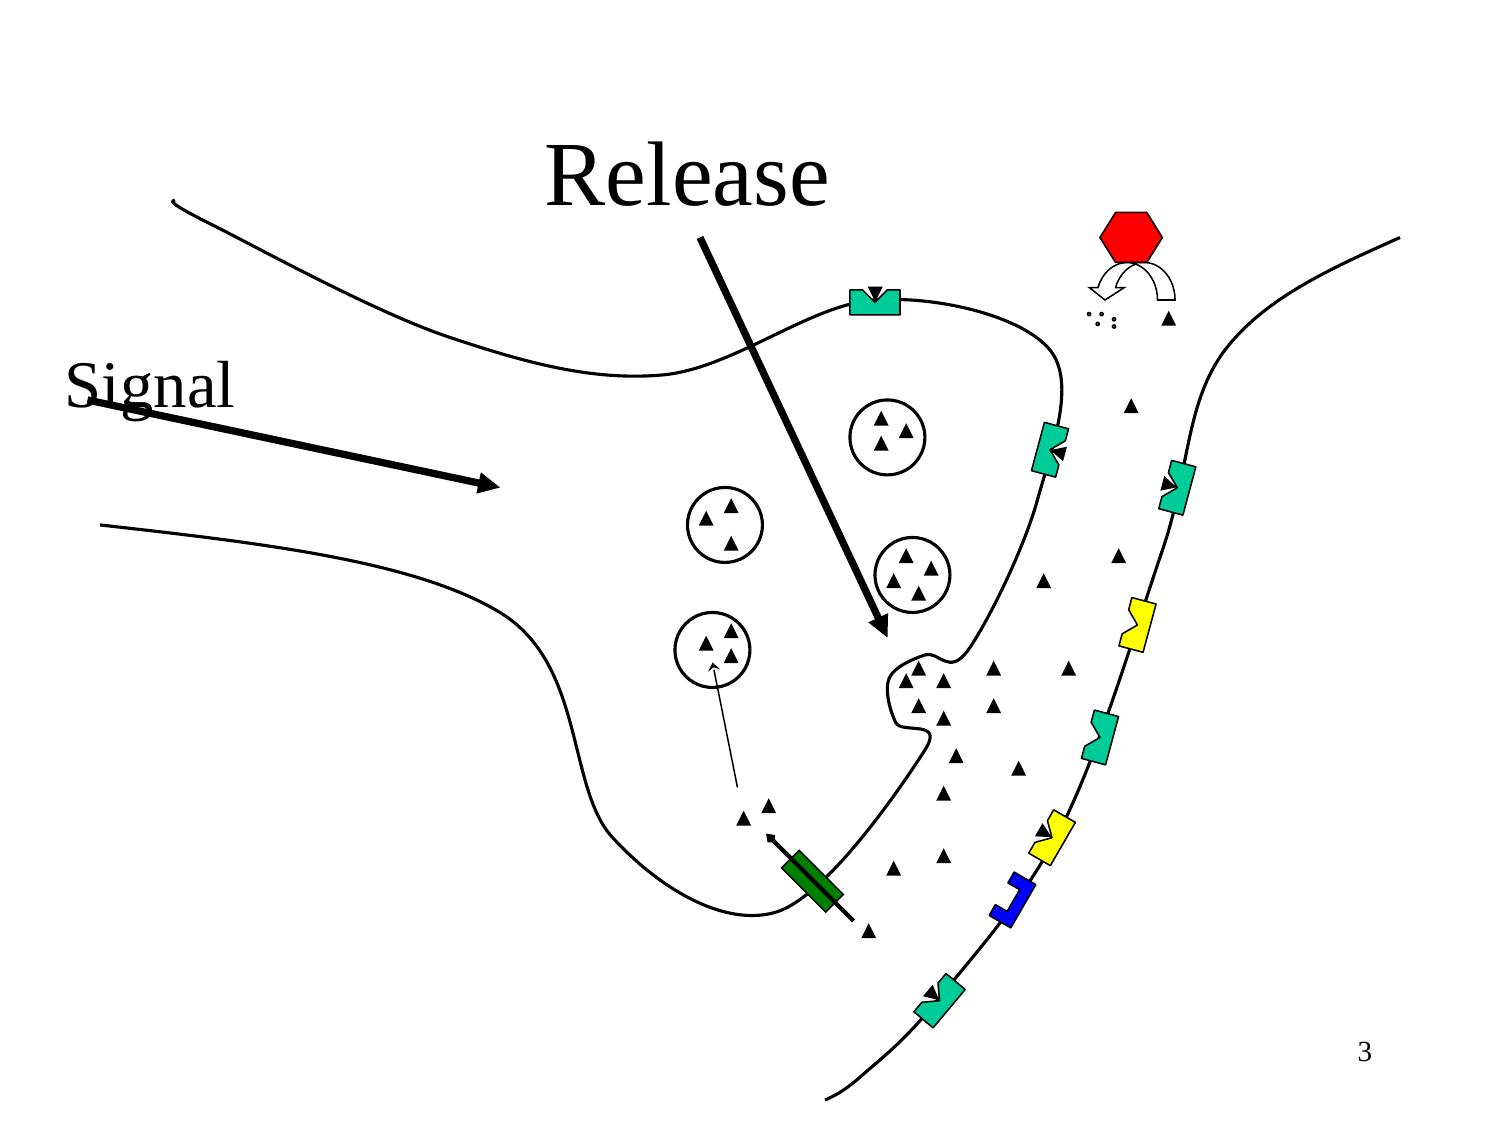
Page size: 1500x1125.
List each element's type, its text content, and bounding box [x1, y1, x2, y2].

text_box [1162, 312, 1175, 325]
text_box Signal [49, 287, 575, 475]
text_box [937, 849, 950, 863]
text_box [699, 637, 713, 650]
text_box [1089, 262, 1176, 300]
text_box [849, 399, 925, 475]
text_box [708, 662, 738, 788]
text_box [1025, 436, 1077, 464]
text_box [1028, 809, 1076, 866]
text_box [987, 662, 1000, 675]
text_box [1037, 574, 1050, 588]
text_box [791, 850, 844, 902]
text_box [825, 648, 1130, 1101]
text_box [724, 624, 738, 638]
text_box [781, 859, 835, 913]
text_box [1036, 824, 1051, 837]
slide_number 3 [1074, 1024, 1388, 1101]
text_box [1150, 473, 1202, 502]
text_box [687, 487, 763, 563]
text_box [1124, 399, 1138, 413]
text_box [1062, 662, 1075, 675]
text_box [899, 424, 913, 438]
text_box [912, 699, 925, 713]
text_box [1081, 710, 1119, 765]
text_box [912, 662, 925, 675]
title Release [424, 74, 951, 263]
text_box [849, 287, 901, 316]
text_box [913, 986, 964, 1014]
text_box [937, 787, 950, 800]
text_box [874, 437, 888, 450]
text_box [699, 512, 713, 525]
text_box [1012, 762, 1025, 775]
text_box [874, 537, 950, 613]
text_box [874, 412, 888, 425]
text_box [766, 833, 854, 922]
text_box [154, 199, 334, 287]
text_box [1118, 597, 1157, 653]
text_box [887, 862, 900, 875]
text_box [1099, 212, 1163, 263]
text_box [87, 399, 500, 491]
text_box [987, 699, 1000, 713]
text_box [724, 649, 738, 663]
text_box [737, 812, 750, 825]
text_box [937, 674, 950, 688]
text_box [99, 299, 1062, 916]
text_box [912, 587, 925, 600]
text_box [674, 612, 750, 688]
text_box [1145, 237, 1401, 603]
text_box [899, 674, 913, 688]
text_box [724, 499, 738, 513]
text_box [899, 549, 913, 563]
text_box [862, 924, 875, 938]
text_box [949, 749, 963, 763]
text_box [762, 799, 775, 813]
text_box [937, 712, 950, 725]
text_box [1112, 549, 1125, 563]
text_box [924, 562, 938, 575]
text_box [887, 574, 900, 588]
text_box [724, 537, 738, 550]
text_box [989, 872, 1036, 928]
text_box [699, 237, 888, 638]
